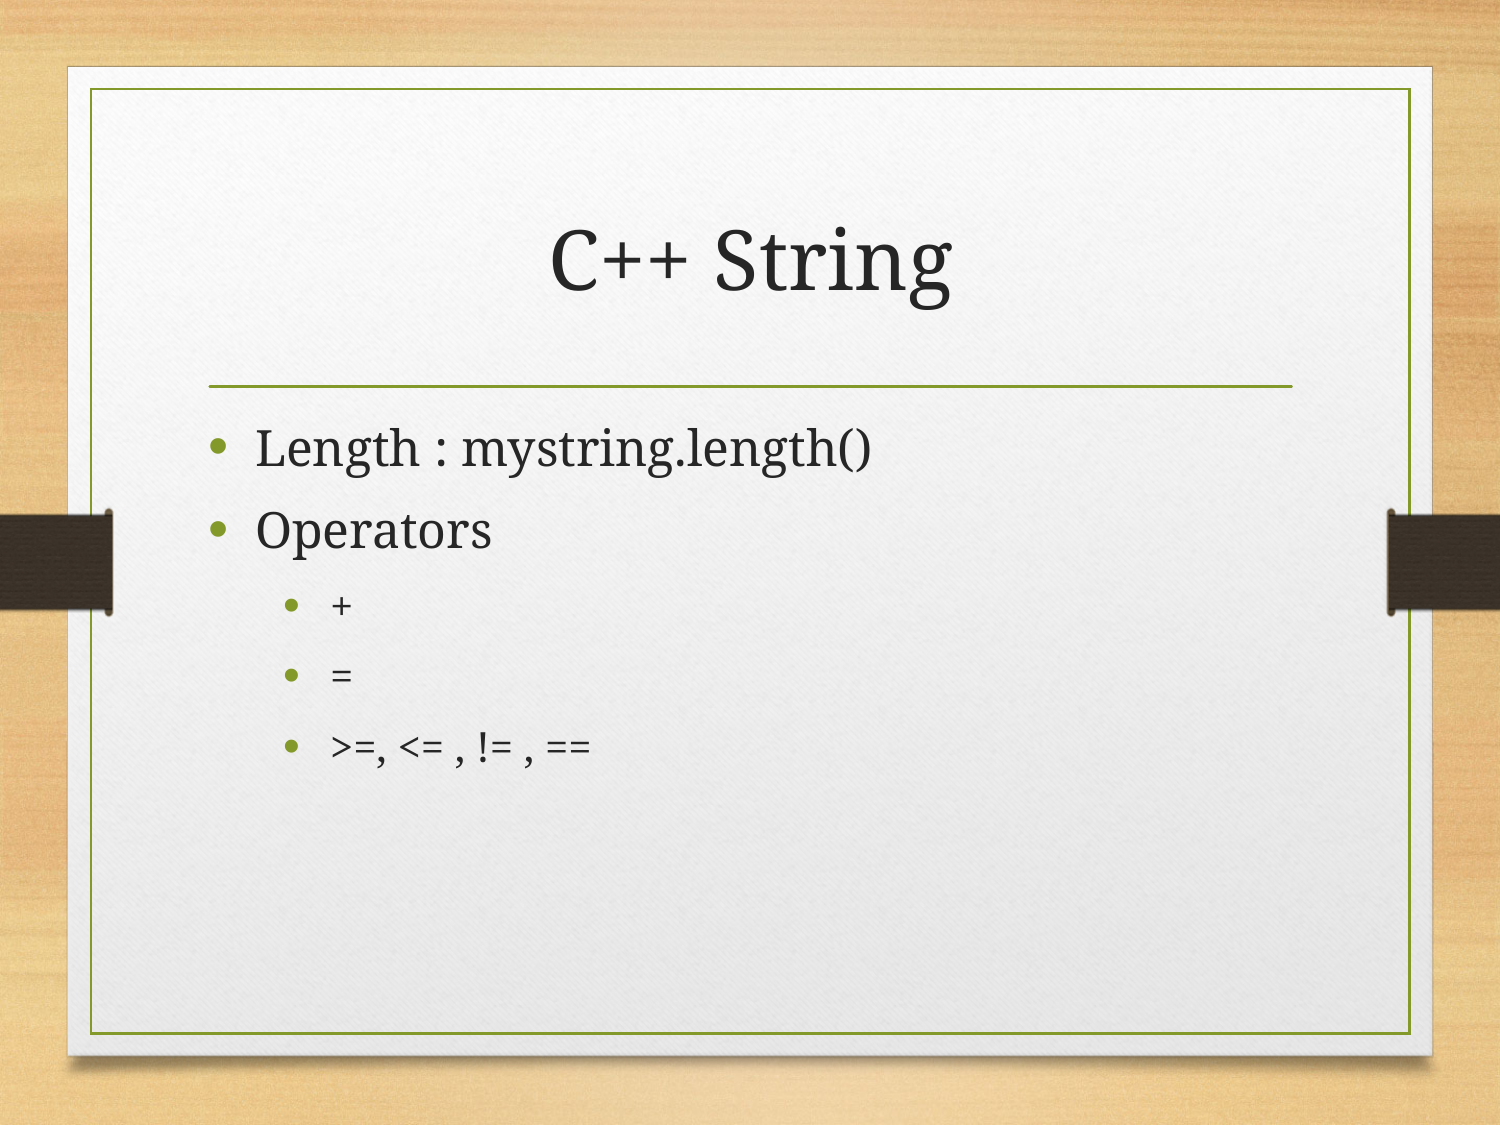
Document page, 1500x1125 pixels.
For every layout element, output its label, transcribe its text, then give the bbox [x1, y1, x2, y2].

picture [0, 0, 1500, 1125]
list Length : mystring.length() Operators + = >=, <= , != , == [193, 408, 1309, 974]
title C++ String [193, 150, 1309, 365]
